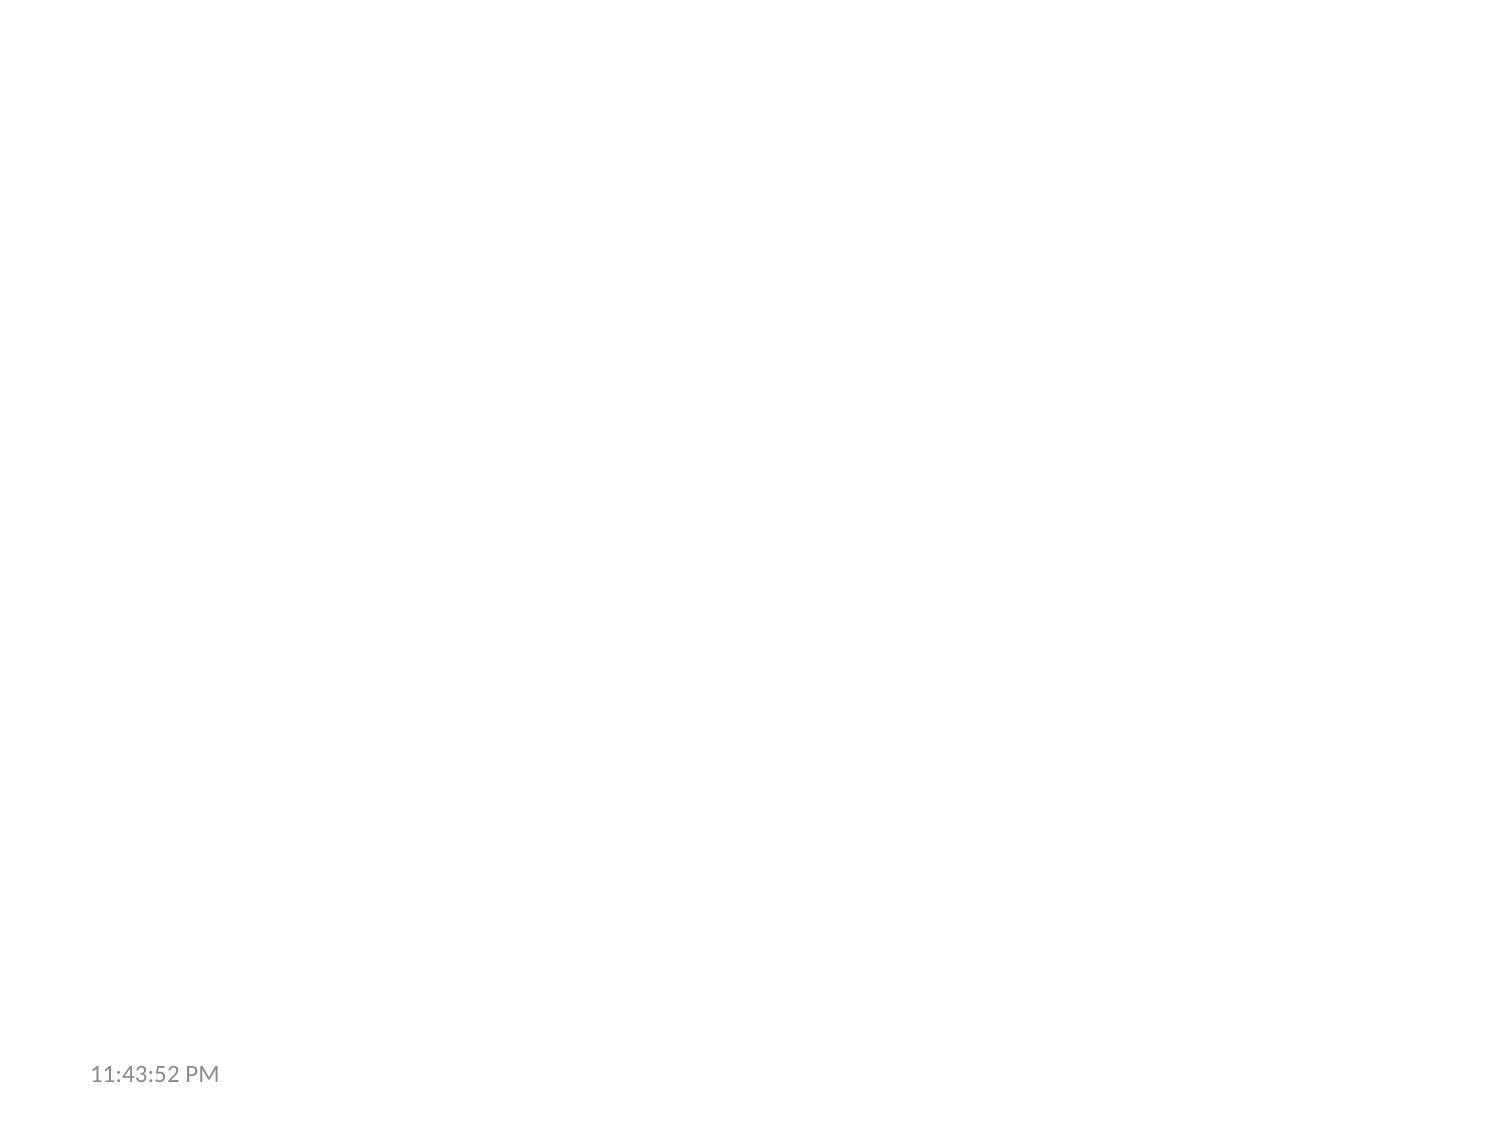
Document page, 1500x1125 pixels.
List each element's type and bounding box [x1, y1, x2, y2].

slide_number [75, 1042, 425, 1103]
